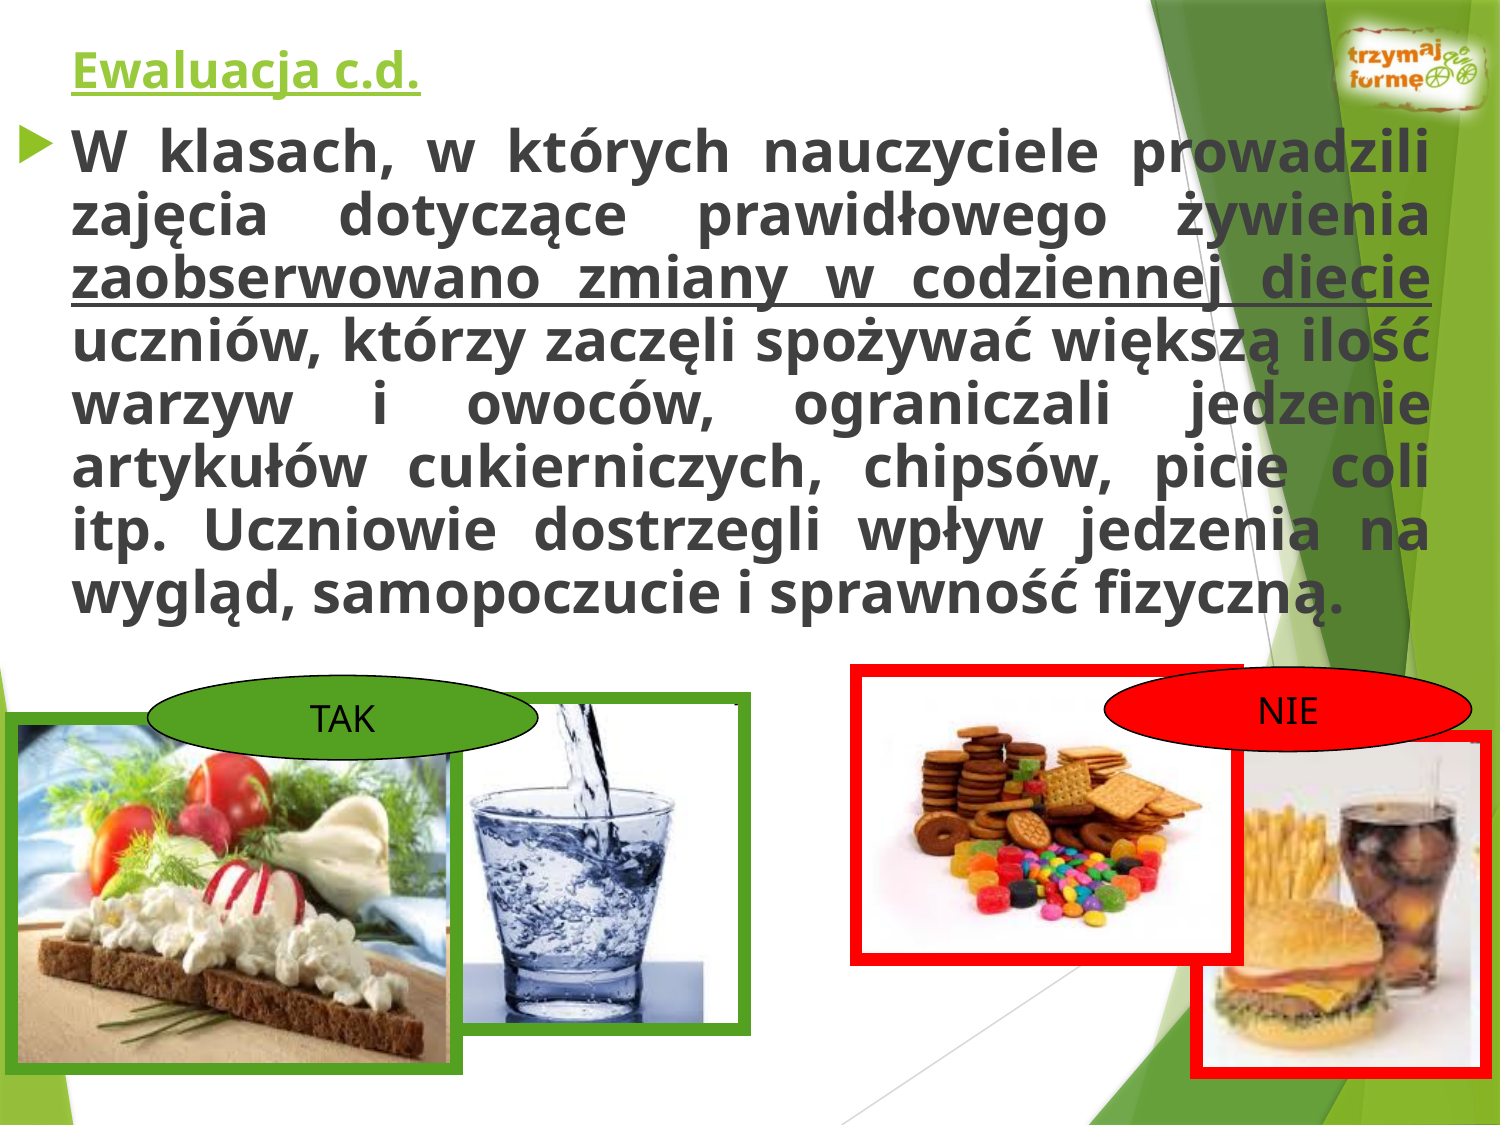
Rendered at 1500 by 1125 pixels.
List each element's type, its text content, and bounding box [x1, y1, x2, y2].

picture [1324, 12, 1500, 125]
picture [17, 703, 739, 1064]
text_box NIE [1181, 667, 1472, 740]
text_box TAK [147, 675, 524, 723]
list Ewaluacja c.d. W klasach, w których nauczyciele prowadzili zajęcia dotyczące prawidłowego żywienia zaobserwowano zmiany w codziennej diecie uczniów, którzy zaczęli spożywać większą ilość warzyw i owoców, ograniczali jedzenie artykułów cukierniczych, chipsów, picie coli itp. Uczniowie dostrzegli wpływ jedzenia na wygląd, samopoczucie i sprawność fizyczną. [0, 31, 1447, 778]
picture [861, 676, 1480, 1068]
